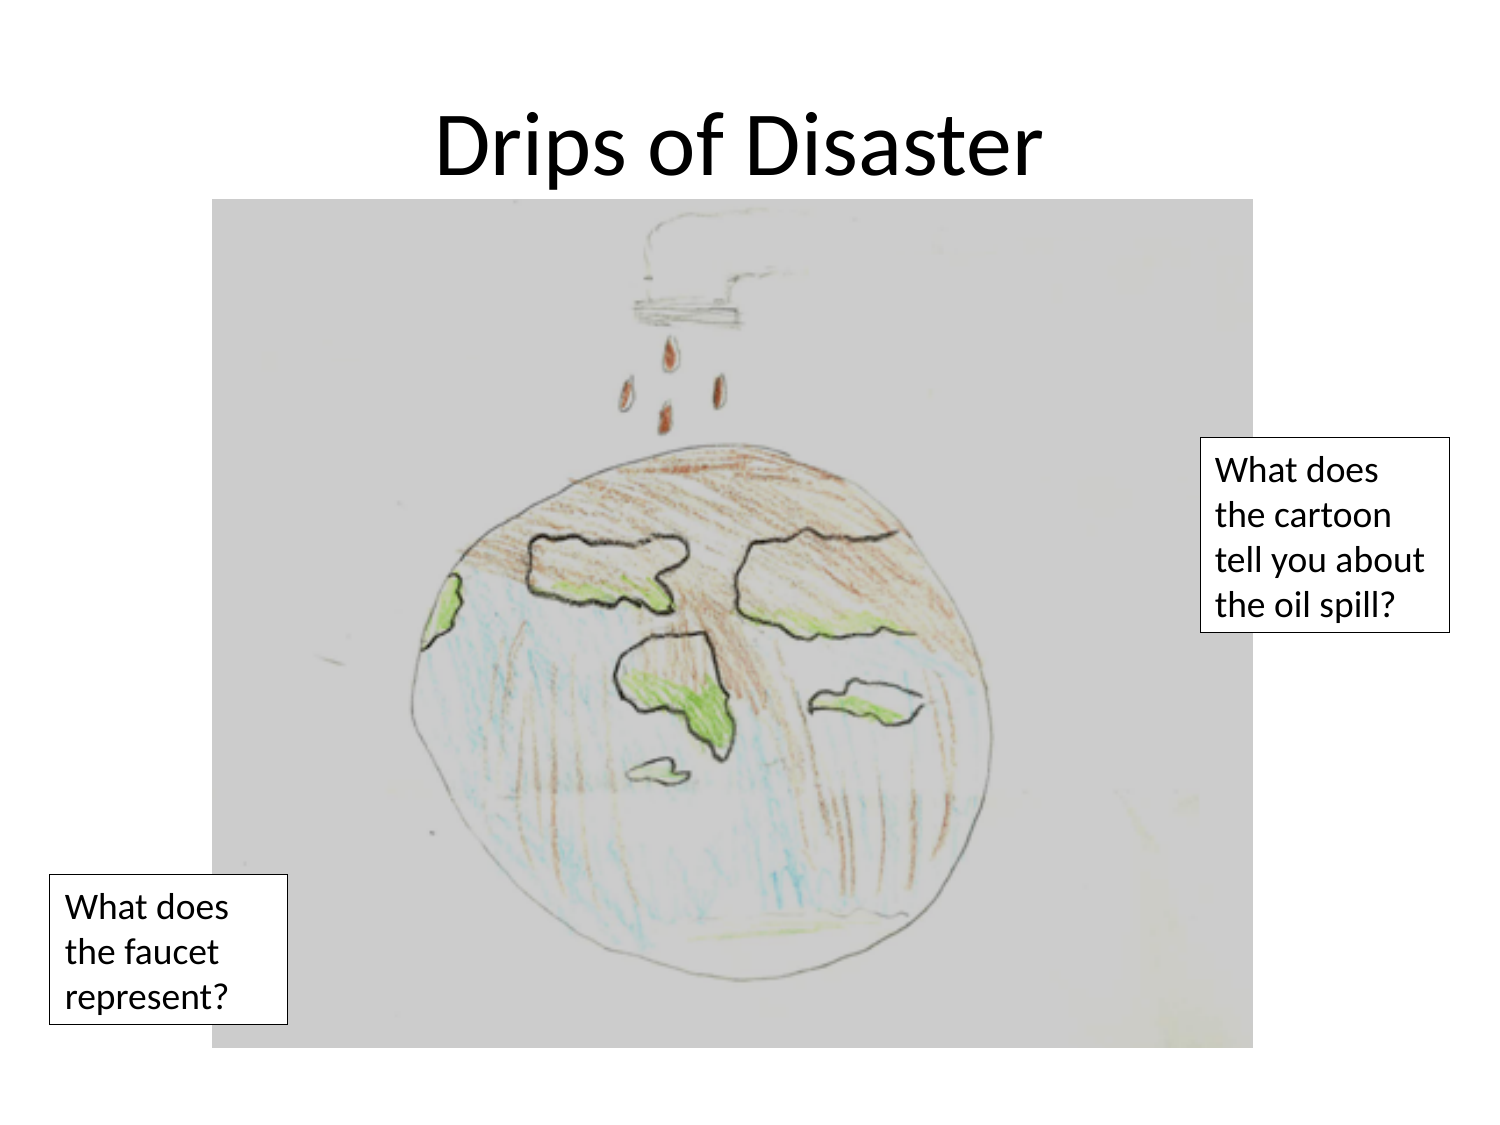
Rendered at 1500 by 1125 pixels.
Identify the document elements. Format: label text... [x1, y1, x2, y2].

text_box What does the faucet represent? [49, 874, 207, 1025]
title Drips of Disaster [75, 45, 1425, 233]
text_box What does the cartoon tell you about the oil spill? [1258, 437, 1450, 633]
picture [212, 199, 1254, 1048]
